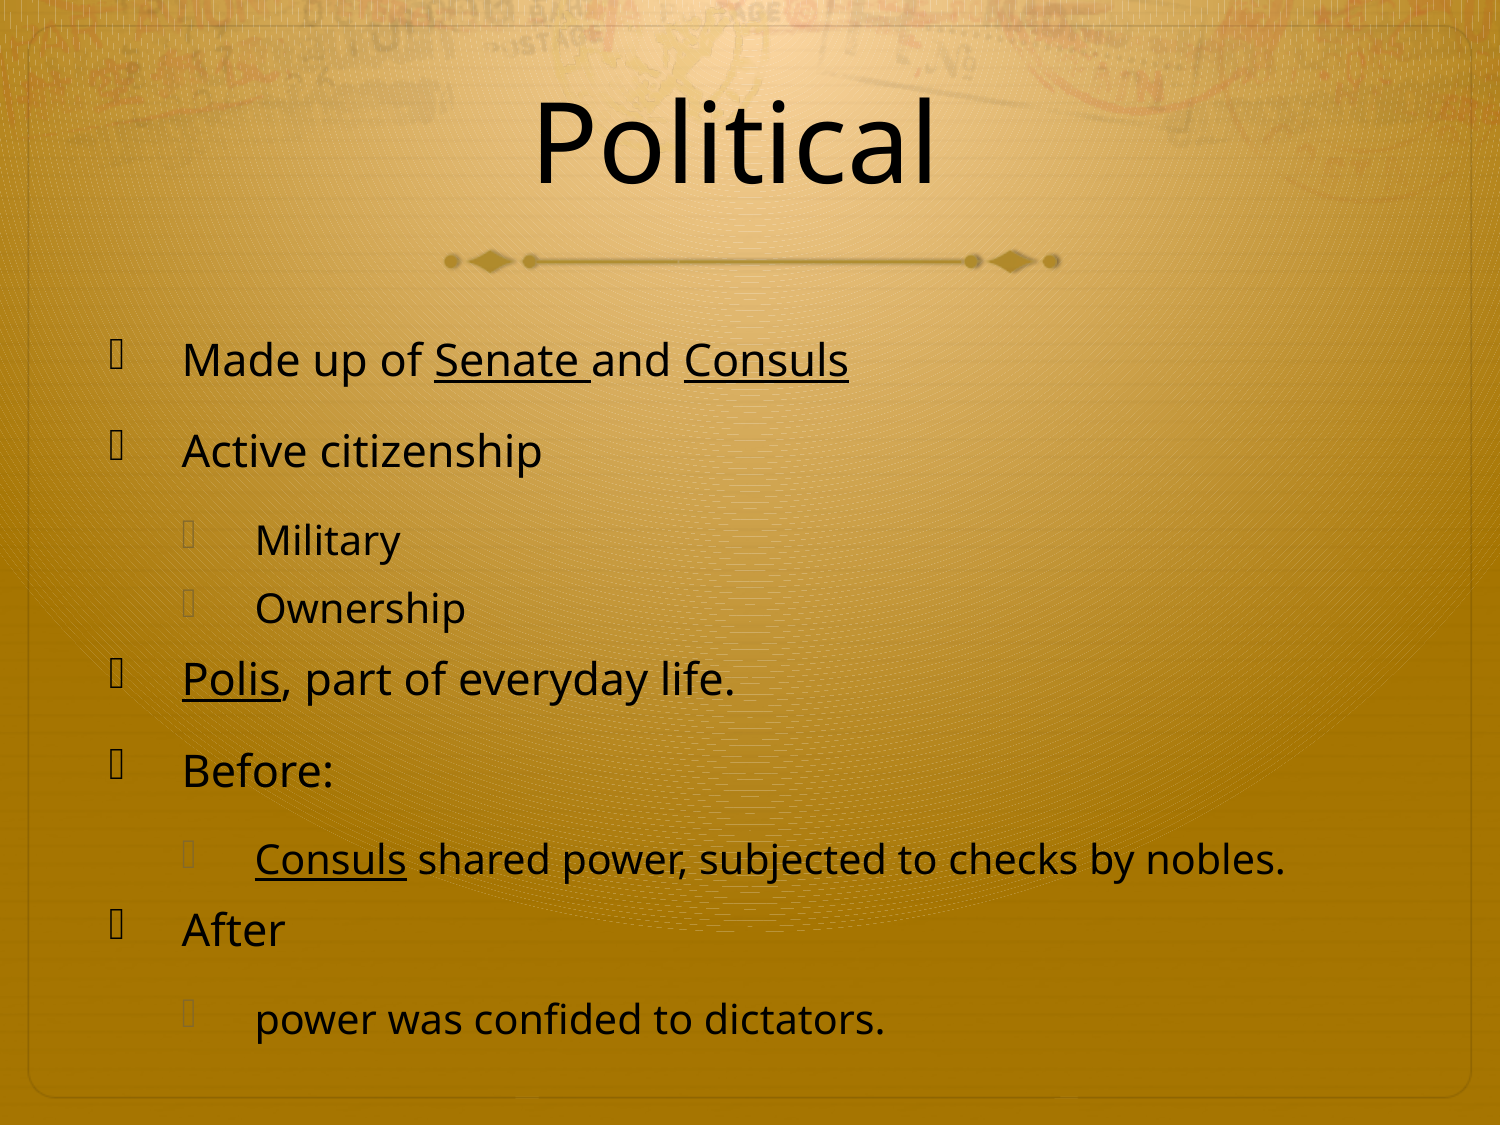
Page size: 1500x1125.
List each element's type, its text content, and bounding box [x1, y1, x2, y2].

title Political [93, 45, 1407, 232]
list Made up of Senate and Consuls Active citizenship Military Ownership Polis, part of everyday life. Before: Consuls shared power, subjected to checks by nobles. After power was confided to dictators. [93, 232, 1407, 1125]
picture [0, 0, 1500, 1125]
